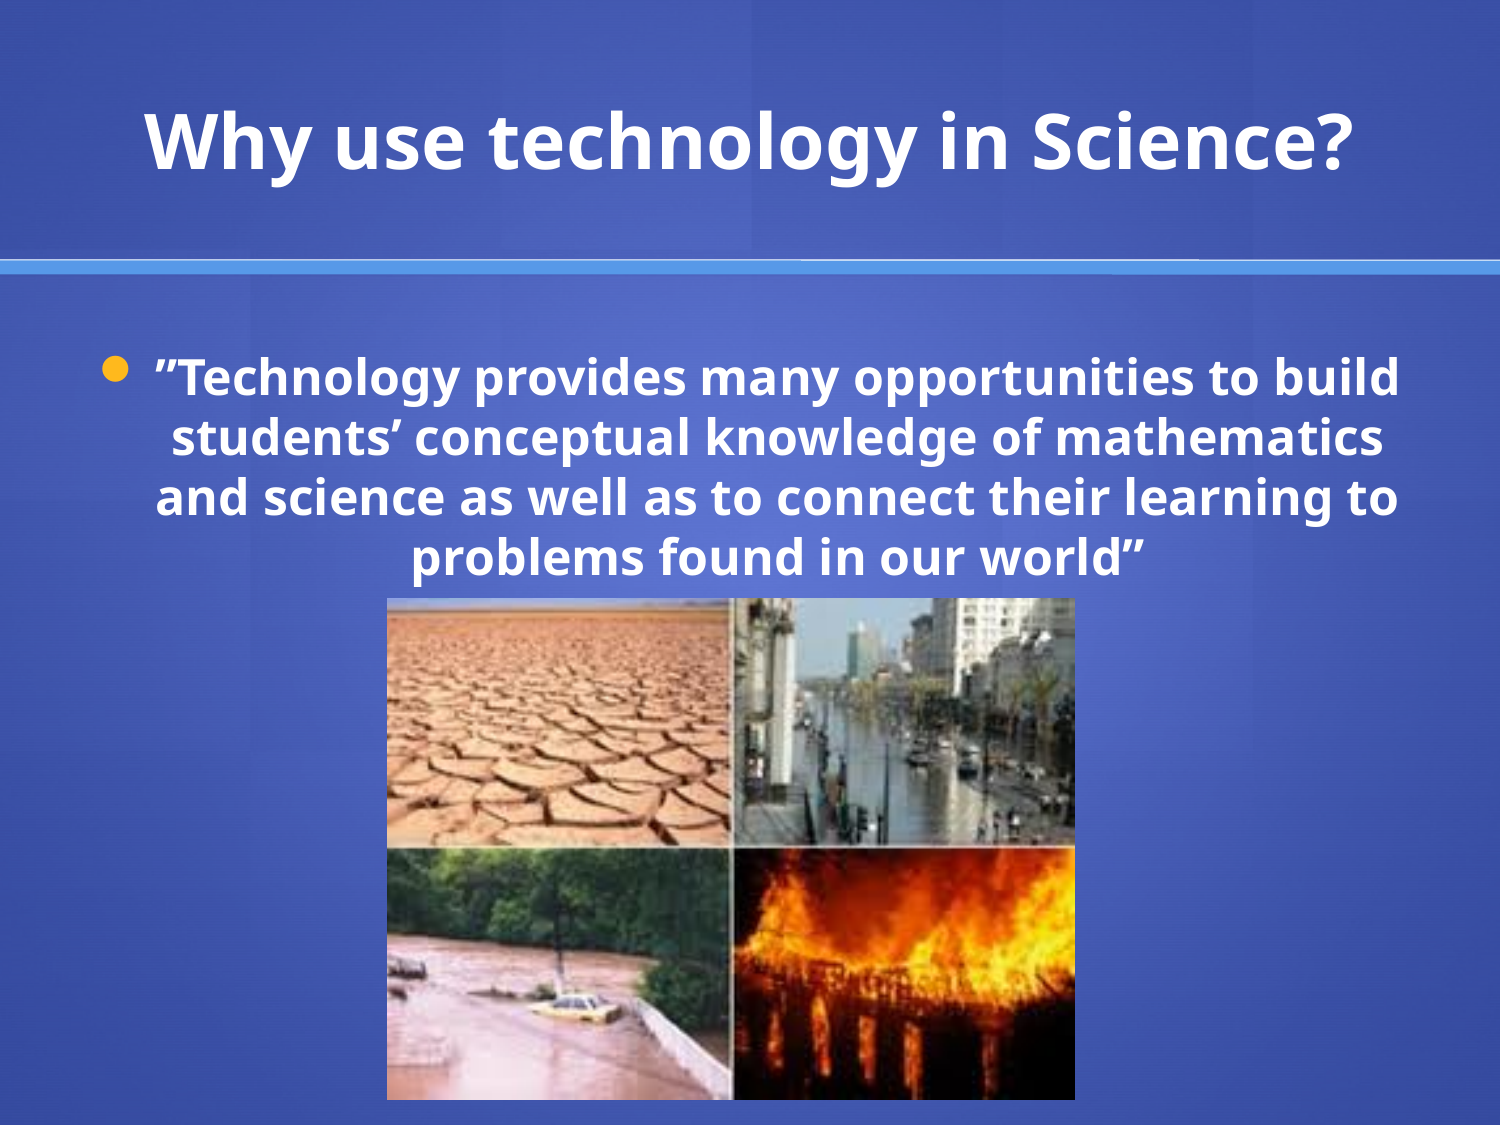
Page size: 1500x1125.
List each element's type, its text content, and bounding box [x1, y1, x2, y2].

list ”Technology provides many opportunities to build students’ conceptual knowledge of mathematics and science as well as to connect their learning to problems found in our world” [75, 337, 1425, 988]
picture [386, 597, 1076, 1102]
title Why use technology in Science? [75, 45, 1425, 233]
